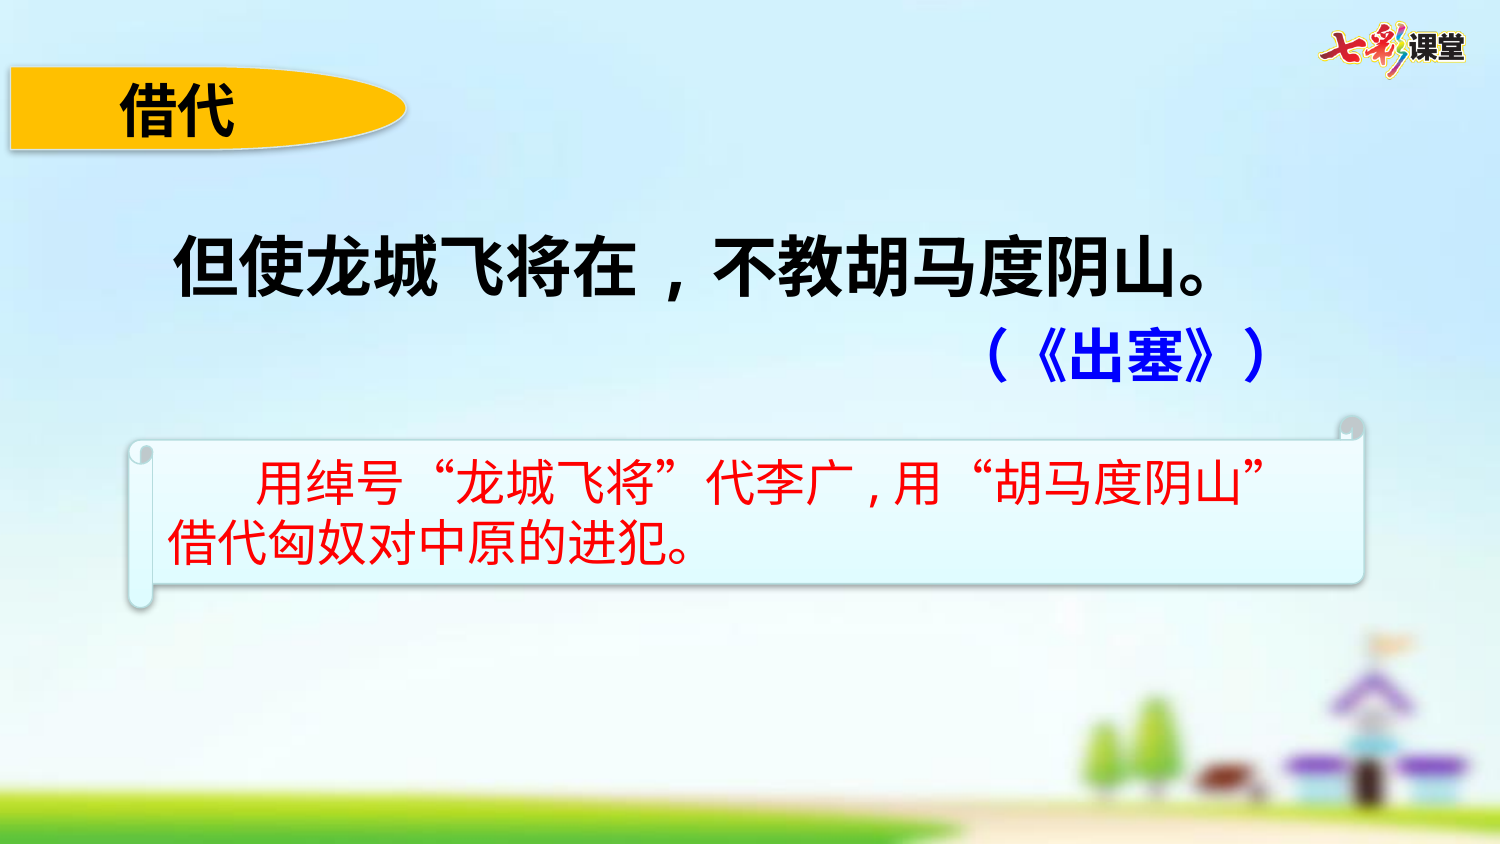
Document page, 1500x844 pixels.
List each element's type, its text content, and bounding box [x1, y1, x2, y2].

text_box 用绰号“龙城飞将”代李广,用“胡马度阴山”借代匈奴对中原的进犯。 [127, 415, 1365, 609]
picture [0, 0, 1500, 844]
text_box 但使龙城飞将在,不教胡马度阴山。 （《出塞》） [88, 201, 1329, 397]
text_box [0, 66, 407, 151]
